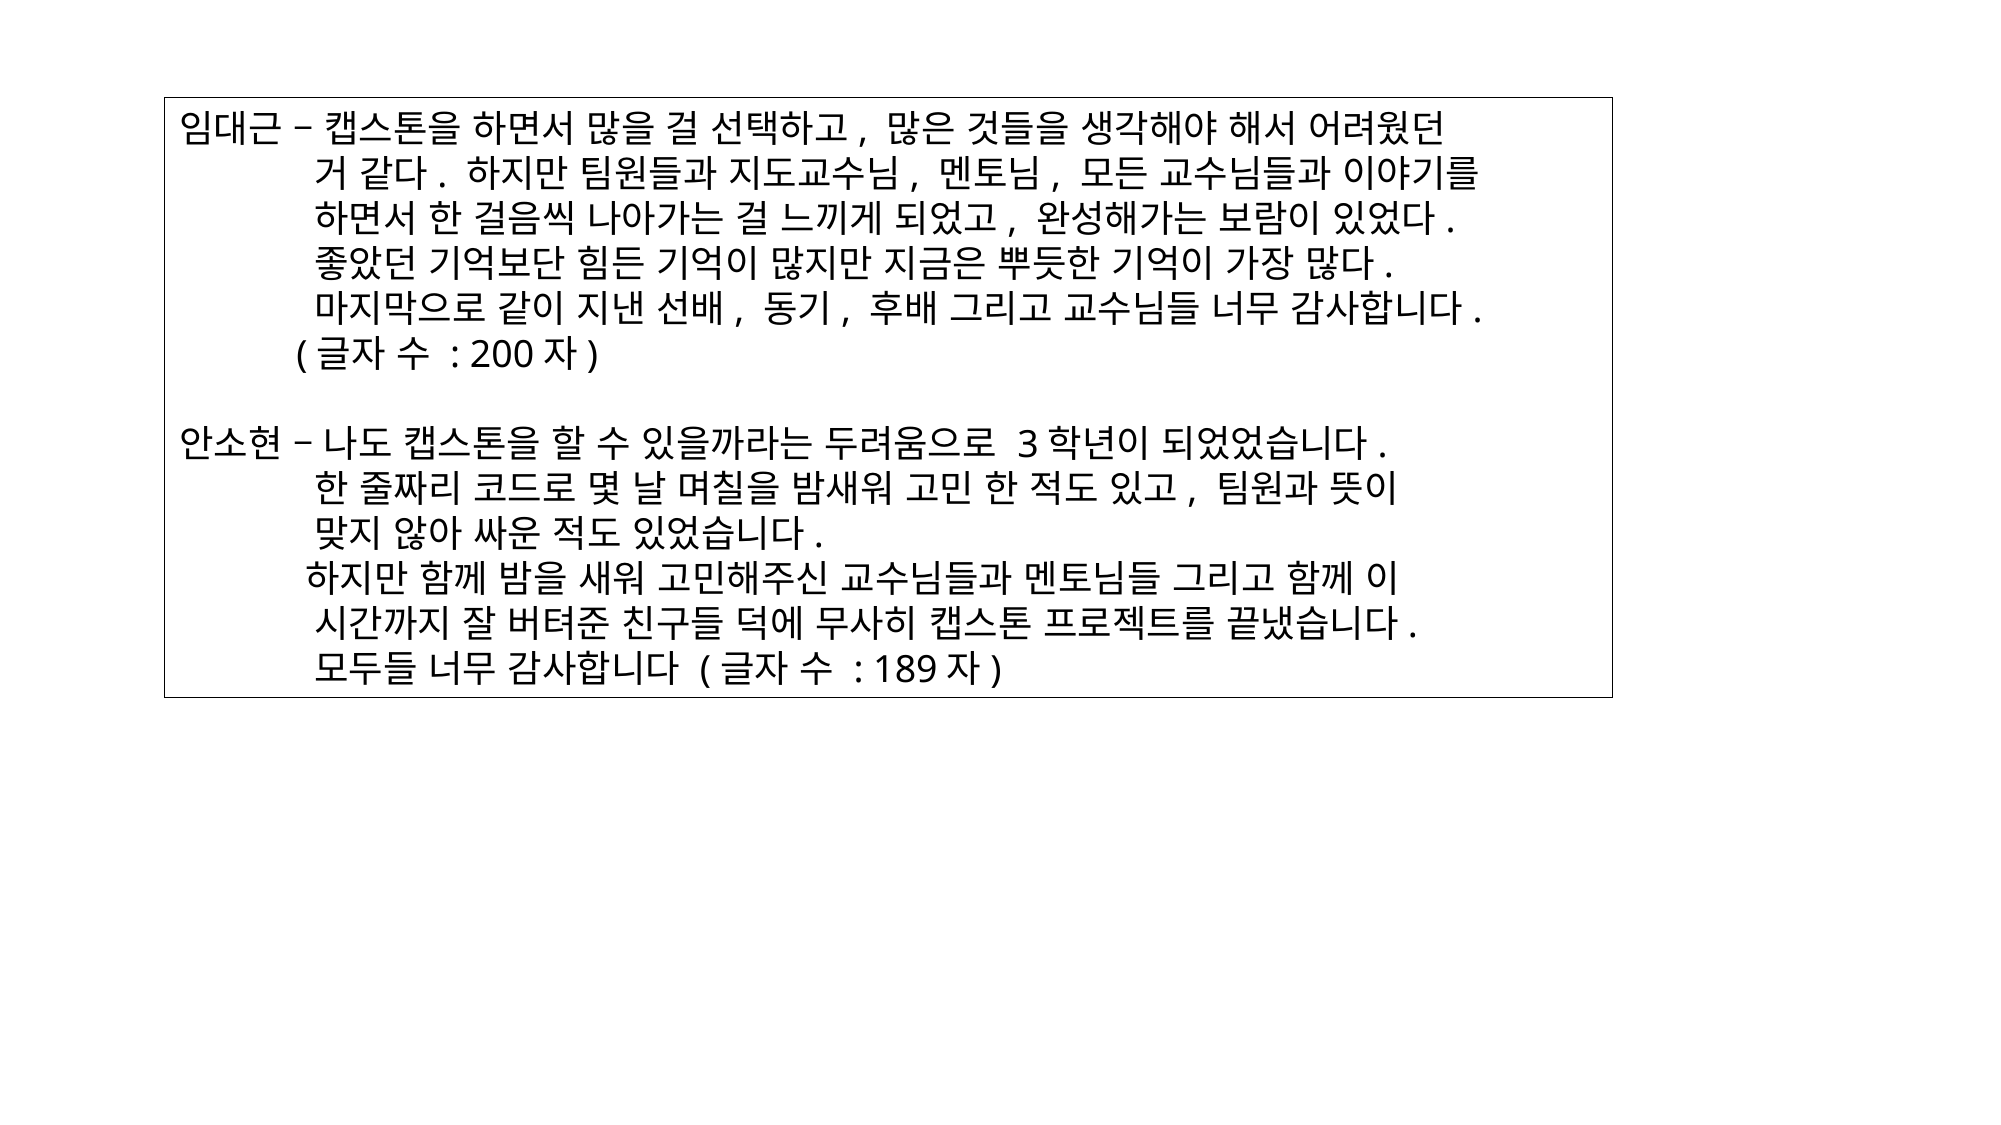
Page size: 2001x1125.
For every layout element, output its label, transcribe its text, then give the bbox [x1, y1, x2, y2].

text_box 임대근 – 캡스톤을 하면서 많을 걸 선택하고, 많은 것들을 생각해야 해서 어려웠던 거 같다. 하지만 팀원들과 지도교수님, 멘토님, 모든 교수님들과 이야기를 하면서 한 걸음씩 나아가는 걸 느끼게 되었고, 완성해가는 보람이 있었다. 좋았던 기억보단 힘든 기억이 많지만 지금은 뿌듯한 기억이 가장 많다. 마지막으로 같이 지낸 선배, 동기, 후배 그리고 교수님들 너무 감사합니다. (글자 수 : 200자) 안소현 – 나도 캡스톤을 할 수 있을까라는 두려움으로 3학년이 되었었습니다. 한 줄짜리 코드로 몇 날 며칠을 밤새워 고민 한 적도 있고, 팀원과 뜻이 맞지 않아 싸운 적도 있었습니다. 하지만 함께 밤을 새워 고민해주신 교수님들과 멘토님들 그리고 함께 이 시간까지 잘 버텨준 친구들 덕에 무사히 캡스톤 프로젝트를 끝냈습니다. 모두들 너무 감사합니다 (글자 수 : 189자) [164, 97, 1613, 698]
